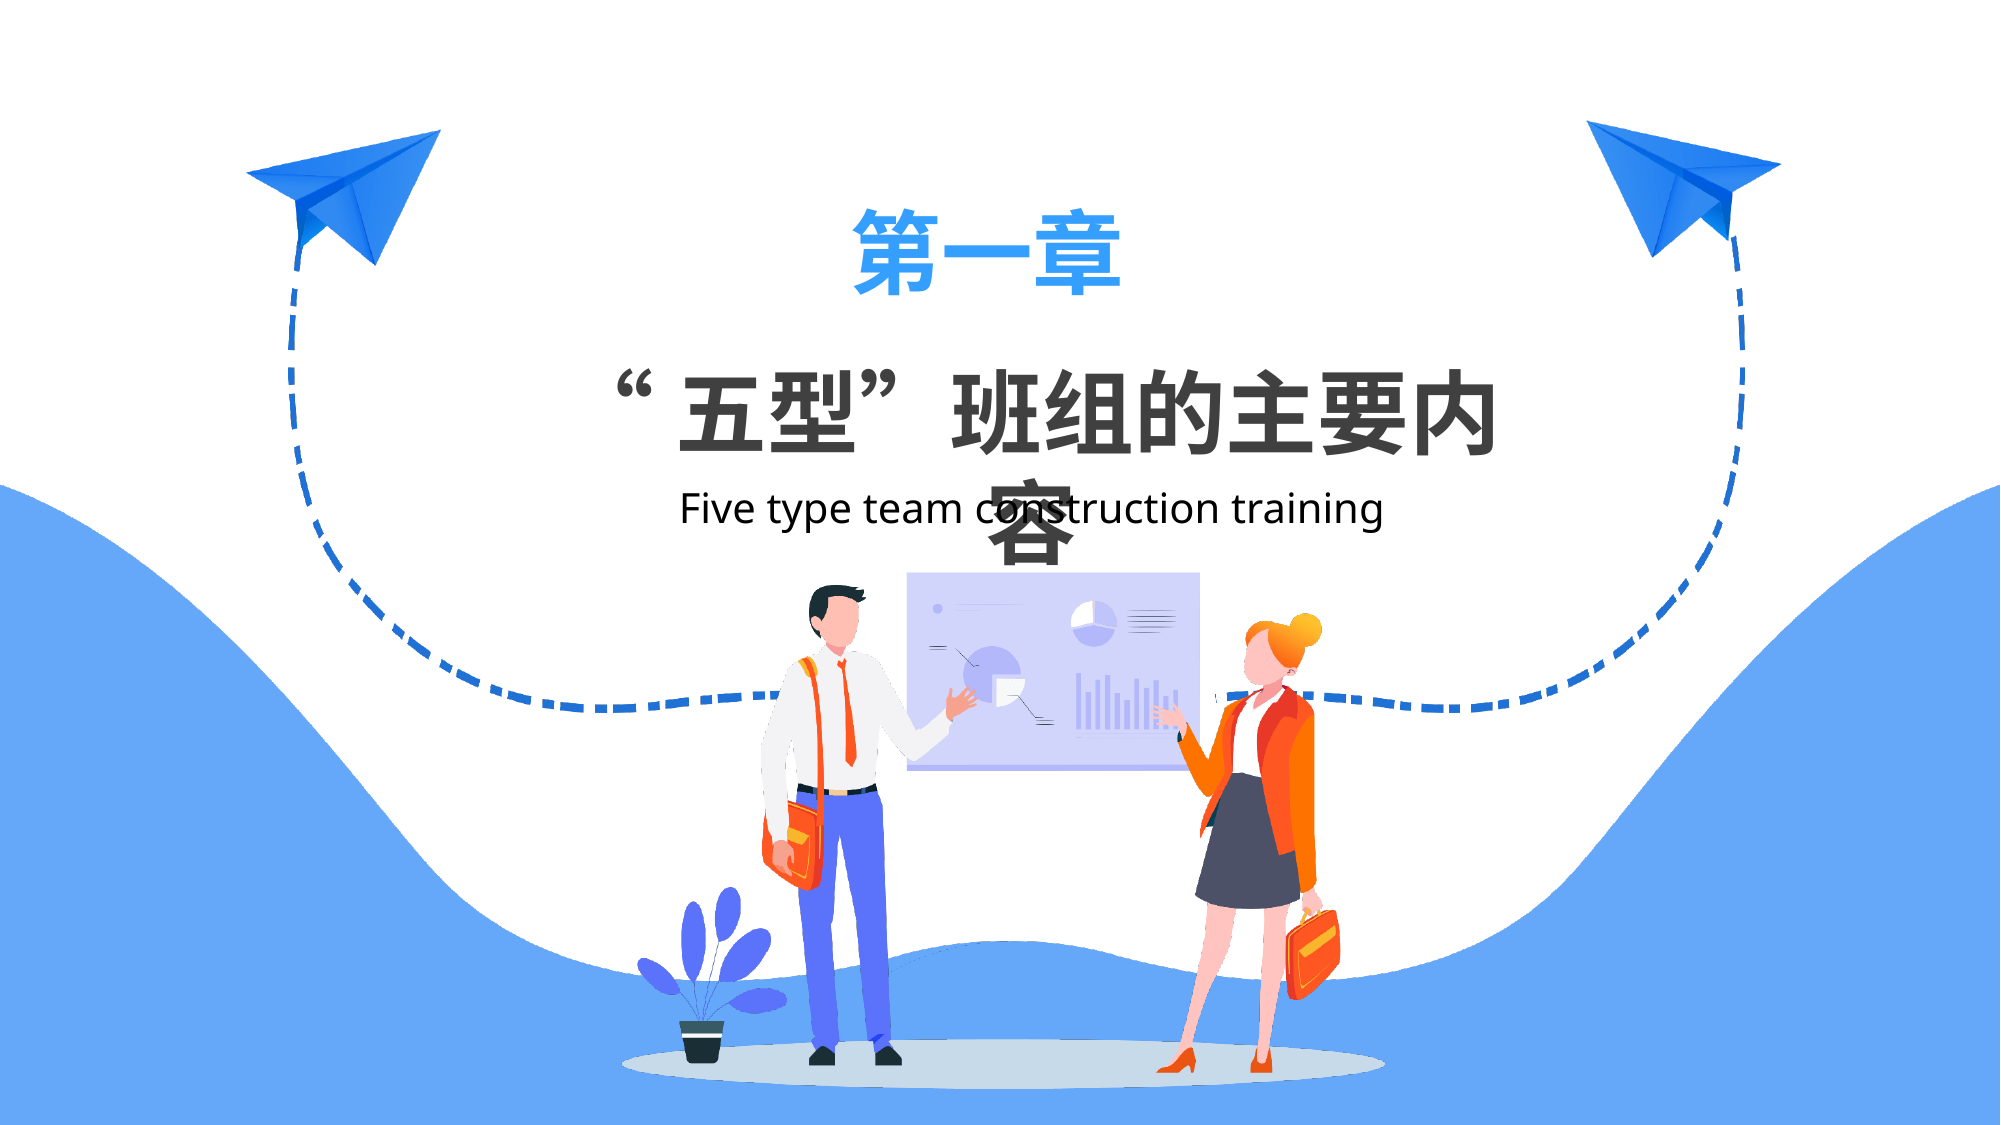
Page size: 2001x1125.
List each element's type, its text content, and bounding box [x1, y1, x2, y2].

text_box 第一章 [834, 188, 1229, 314]
text_box “五型”班组的主要内容 [858, 348, 1215, 430]
picture [0, 120, 2000, 1125]
